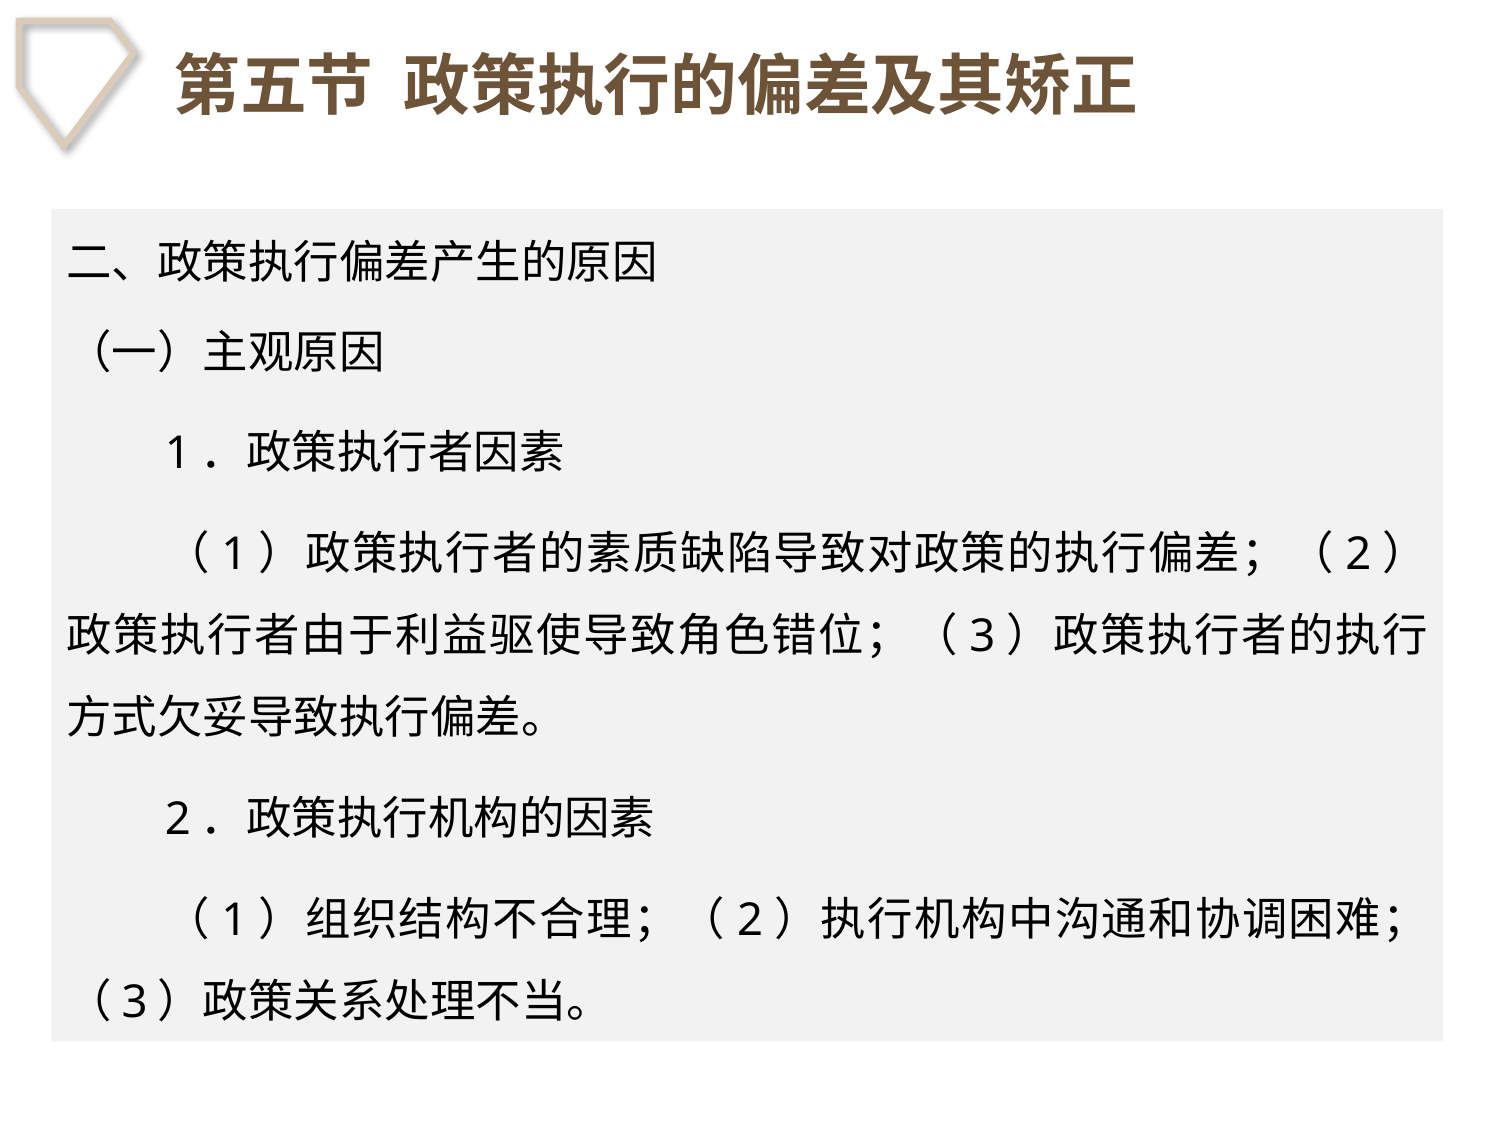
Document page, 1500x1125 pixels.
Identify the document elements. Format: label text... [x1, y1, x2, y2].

title 第五节 政策执行的偏差及其矫正 [158, 18, 1456, 159]
list 二、政策执行偏差产生的原因 （一）主观原因 1．政策执行者因素 （1）政策执行者的素质缺陷导致对政策的执行偏差；（2）政策执行者由于利益驱使导致角色错位；（3）政策执行者的执行方式欠妥导致执行偏差。 2．政策执行机构的因素 （1）组织结构不合理；（2）执行机构中沟通和协调困难；（3）政策关系处理不当。 [51, 208, 1444, 1042]
